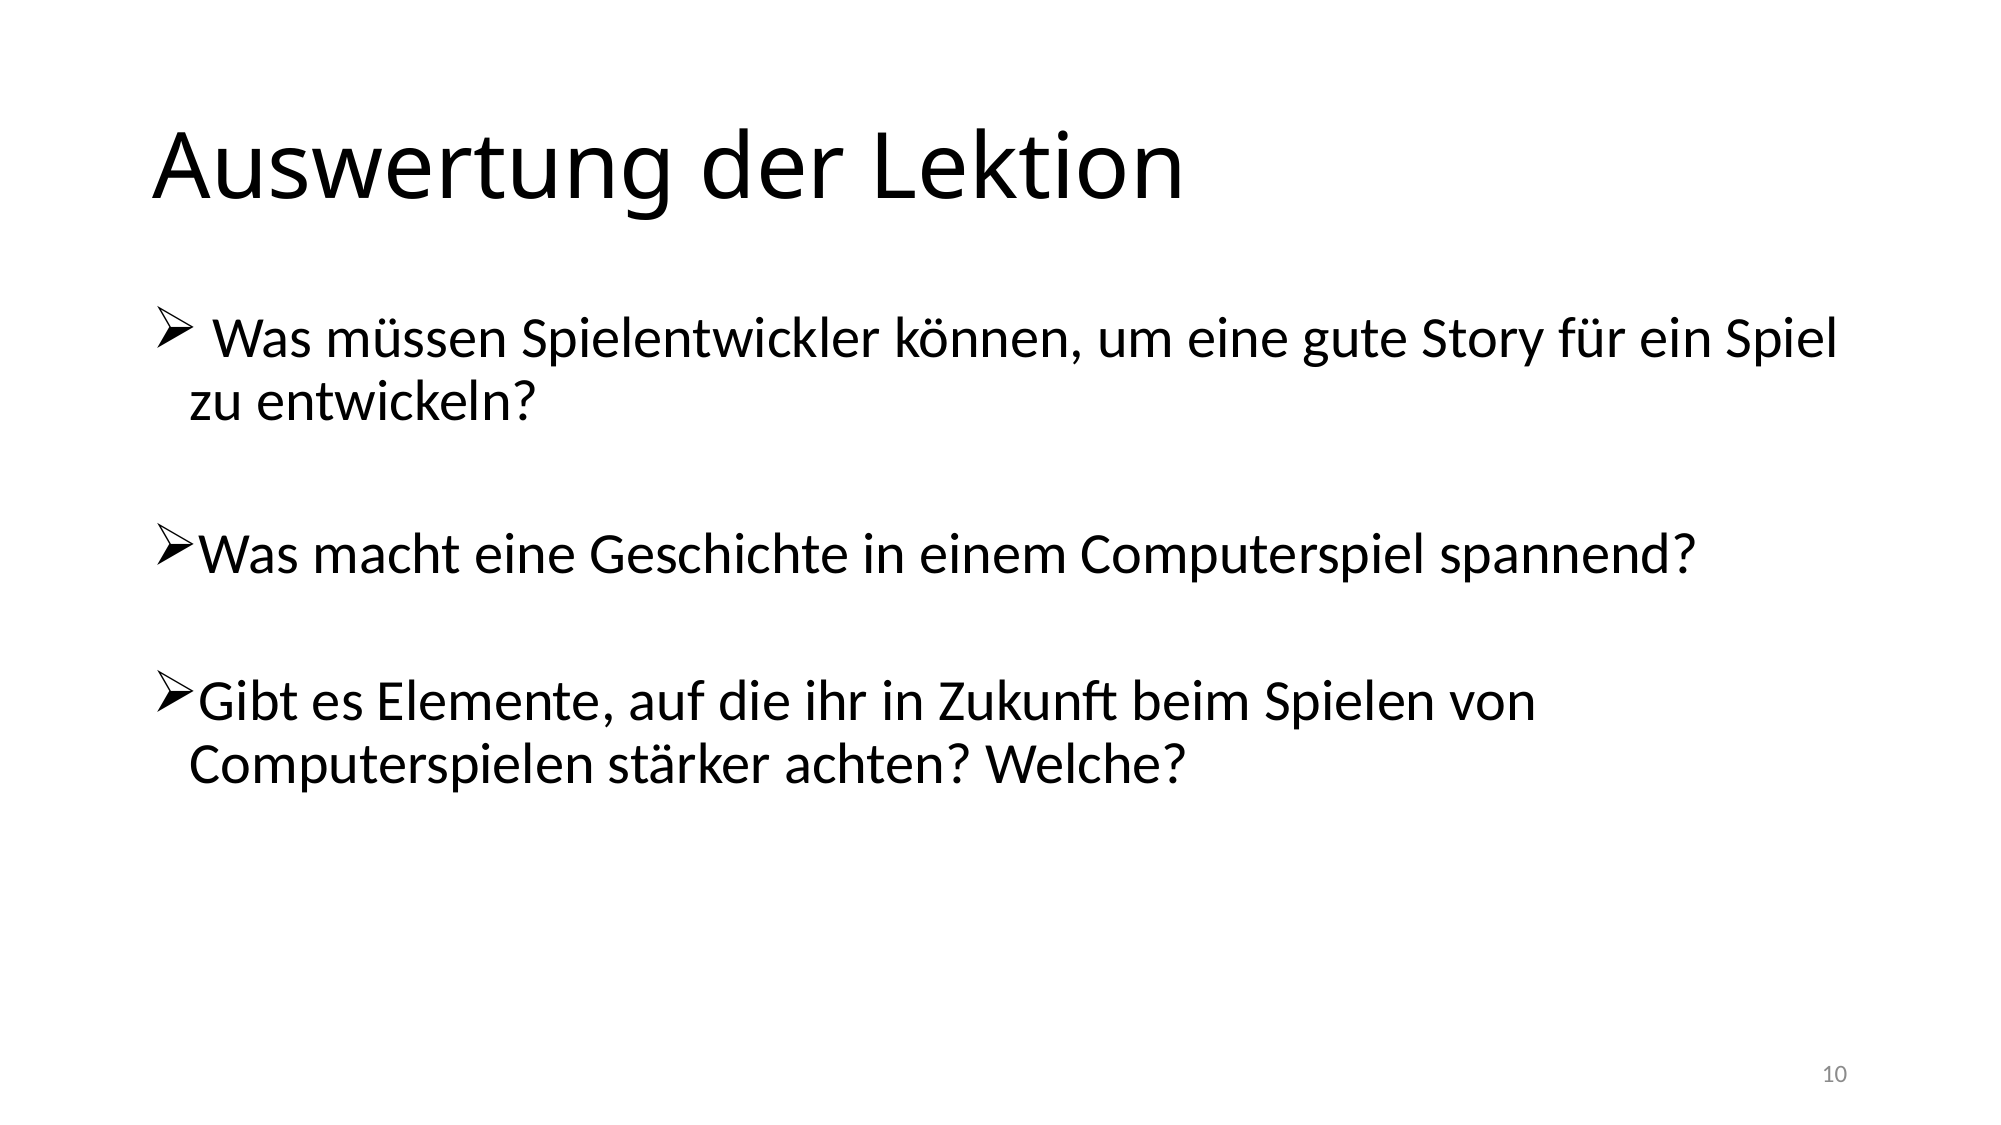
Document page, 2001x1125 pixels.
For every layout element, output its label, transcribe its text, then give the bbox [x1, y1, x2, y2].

slide_number 10 [1412, 1042, 1863, 1103]
list Was müssen Spielentwickler können, um eine gute Story für ein Spiel zu entwickeln? Was macht eine Geschichte in einem Computerspiel spannend? Gibt es Elemente, auf die ihr in Zukunft beim Spielen von Computerspielen stärker achten? Welche? [137, 299, 1863, 1014]
title Auswertung der Lektion [137, 59, 1863, 278]
